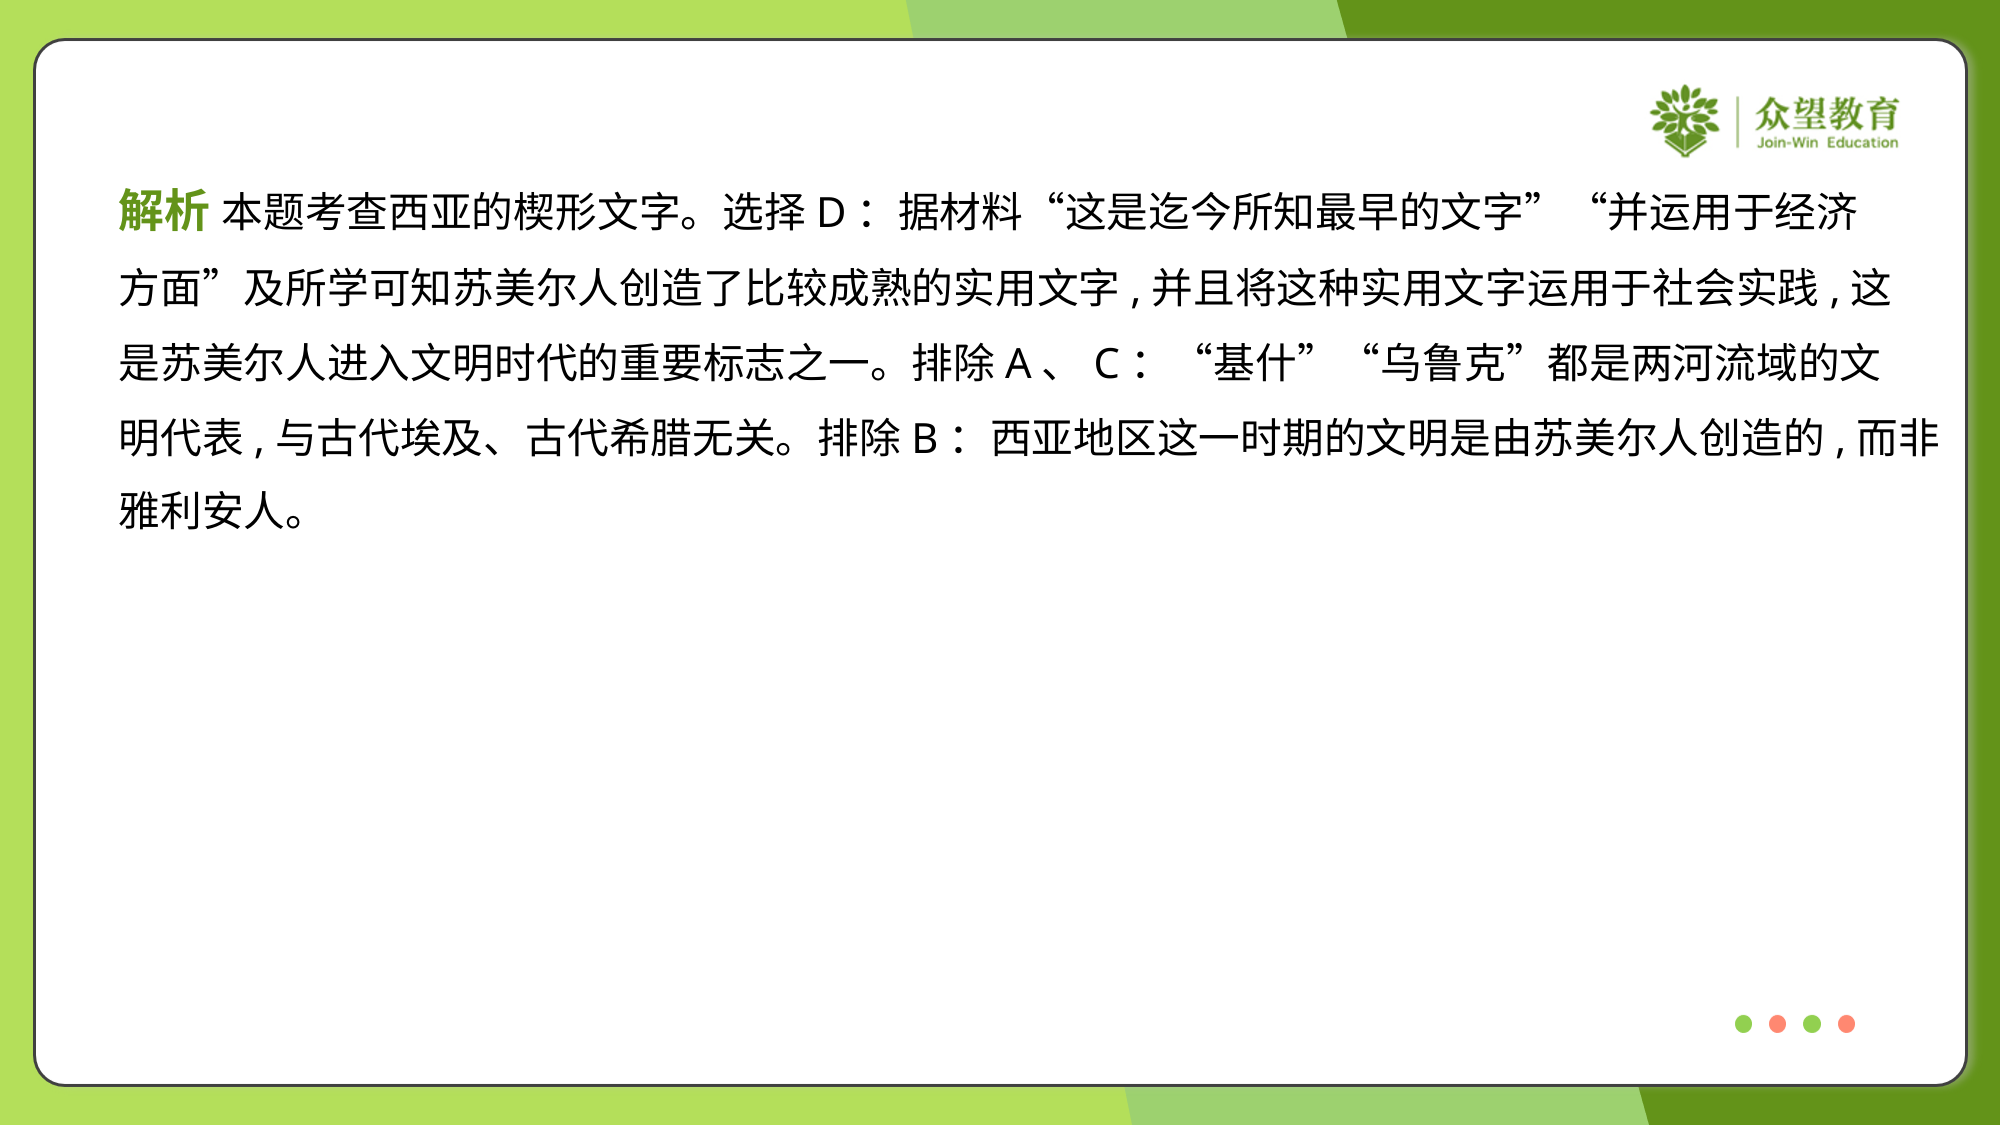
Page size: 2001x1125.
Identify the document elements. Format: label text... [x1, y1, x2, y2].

text_box 解析 本题考查西亚的楔形文字。选择D：据材料“这是迄今所知最早的文字”“并运用于经济 方面”及所学可知苏美尔人创造了比较成熟的实用文字,并且将这种实用文字运用于社会实践,这 是苏美尔人进入文明时代的重要标志之一。排除A、C：“基什”“乌鲁克”都是两河流域的文 明代表,与古代埃及、古代希腊无关。排除B：西亚地区这一时期的文明是由苏美尔人创造的,而非 雅利安人。 [118, 159, 1883, 527]
picture [0, 0, 2000, 1125]
